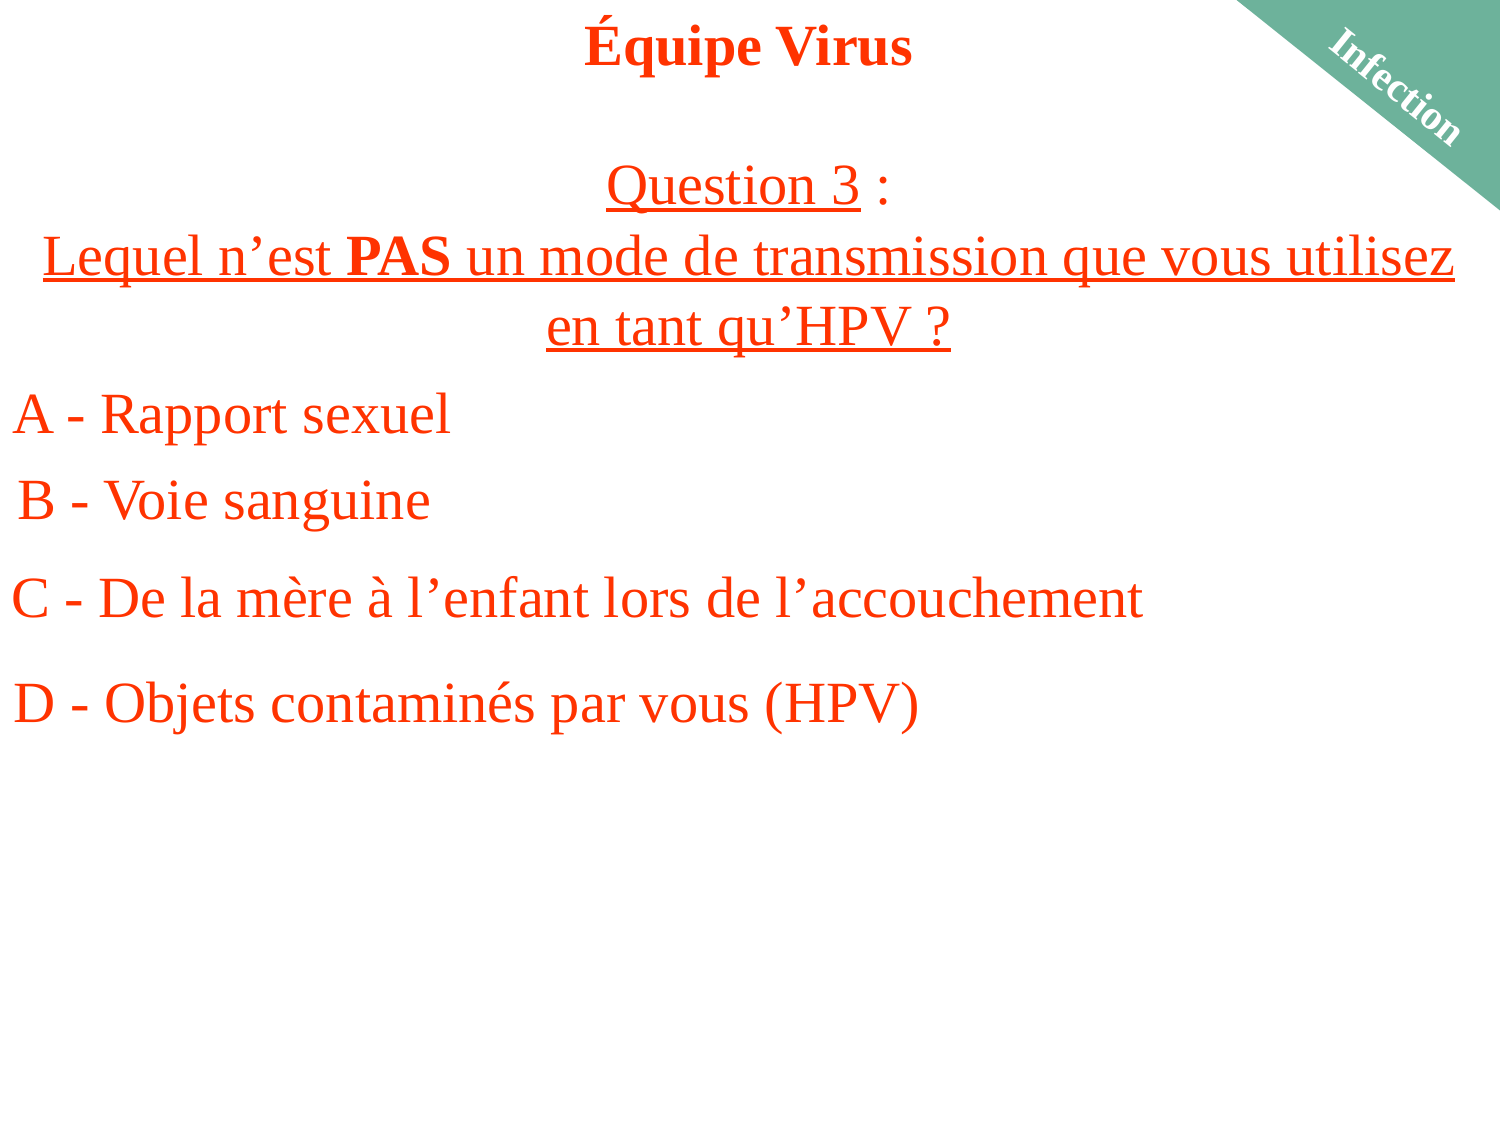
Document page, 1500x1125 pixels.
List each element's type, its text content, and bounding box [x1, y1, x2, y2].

text_box B - Voie sanguine [2, 453, 1500, 539]
text_box A - Rapport sexuel [0, 367, 1499, 453]
text_box Équipe Virus Question 3 : Lequel n’est PAS un mode de transmission que vous utilisez en tant qu’HPV ? [0, 0, 1499, 364]
text_box Infection [1305, 0, 1500, 204]
text_box [1233, 0, 1500, 214]
text_box C - De la mère à l’enfant lors de l’accouchement [0, 552, 1497, 637]
text_box D - Objets contaminés par vous (HPV) [0, 656, 1500, 742]
